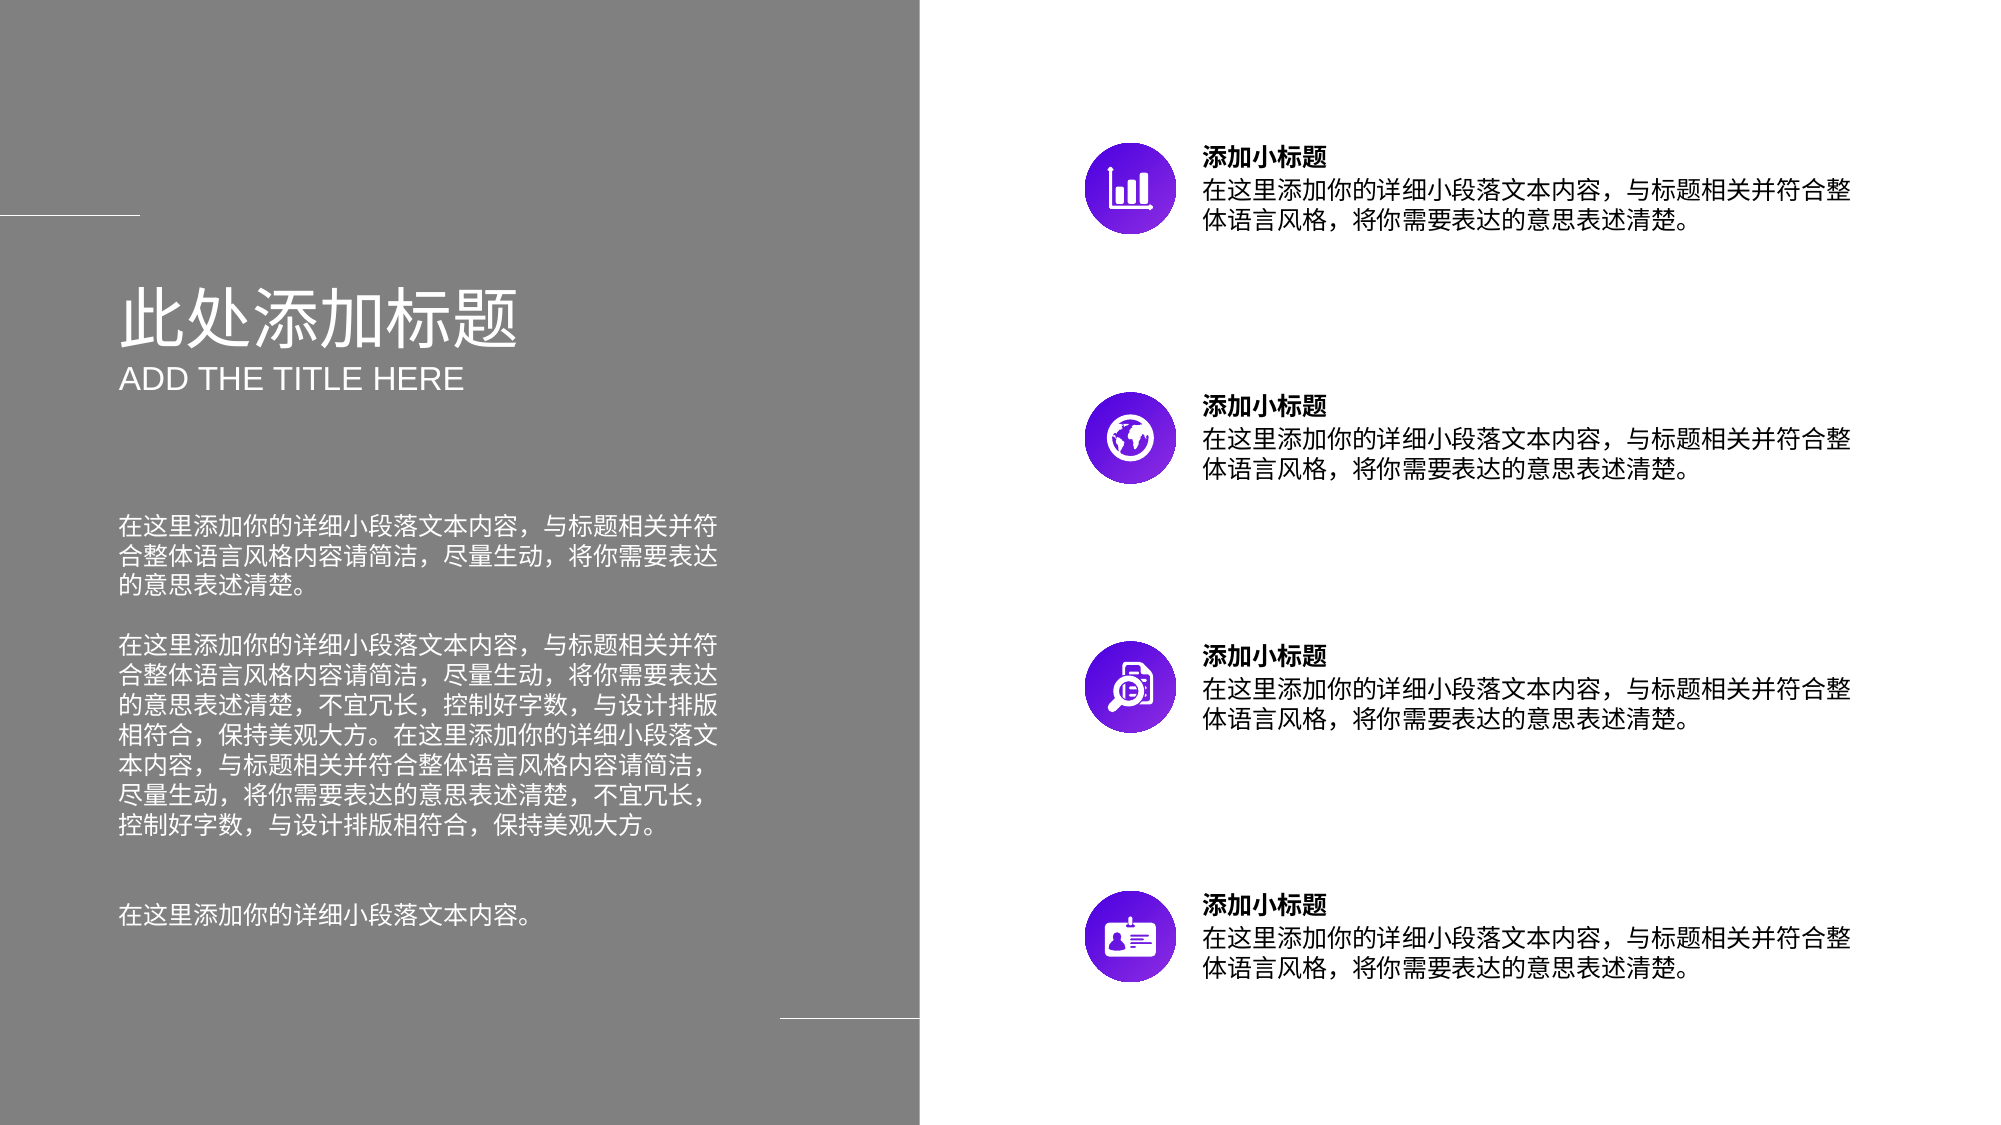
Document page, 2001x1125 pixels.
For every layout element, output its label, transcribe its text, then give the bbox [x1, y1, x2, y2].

text_box 在这里添加你的详细小段落文本内容，与标题相关并符合整体语言风格内容请简洁，尽量生动，将你需要表达的意思表述清楚。 在这里添加你的详细小段落文本内容，与标题相关并符合整体语言风格内容请简洁，尽量生动，将你需要表达的意思表述清楚，不宜冗长，控制好字数，与设计排版相符合，保持美观大方。在这里添加你的详细小段落文本内容，与标题相关并符合整体语言风格内容请简洁，尽量生动，将你需要表达的意思表述清楚，不宜冗长，控制好字数，与设计排版相符合，保持美观大方。 在这里添加你的详细小段落文本内容。 [104, 502, 745, 937]
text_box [1187, 383, 1886, 493]
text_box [1084, 142, 1176, 234]
text_box [0, 0, 921, 1125]
text_box 此处添加标题 ADD THE TITLE HERE [104, 269, 584, 405]
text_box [1084, 891, 1176, 982]
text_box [1187, 882, 1886, 991]
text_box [1084, 392, 1176, 484]
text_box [1187, 133, 1886, 243]
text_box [1187, 632, 1886, 742]
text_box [1084, 641, 1176, 733]
